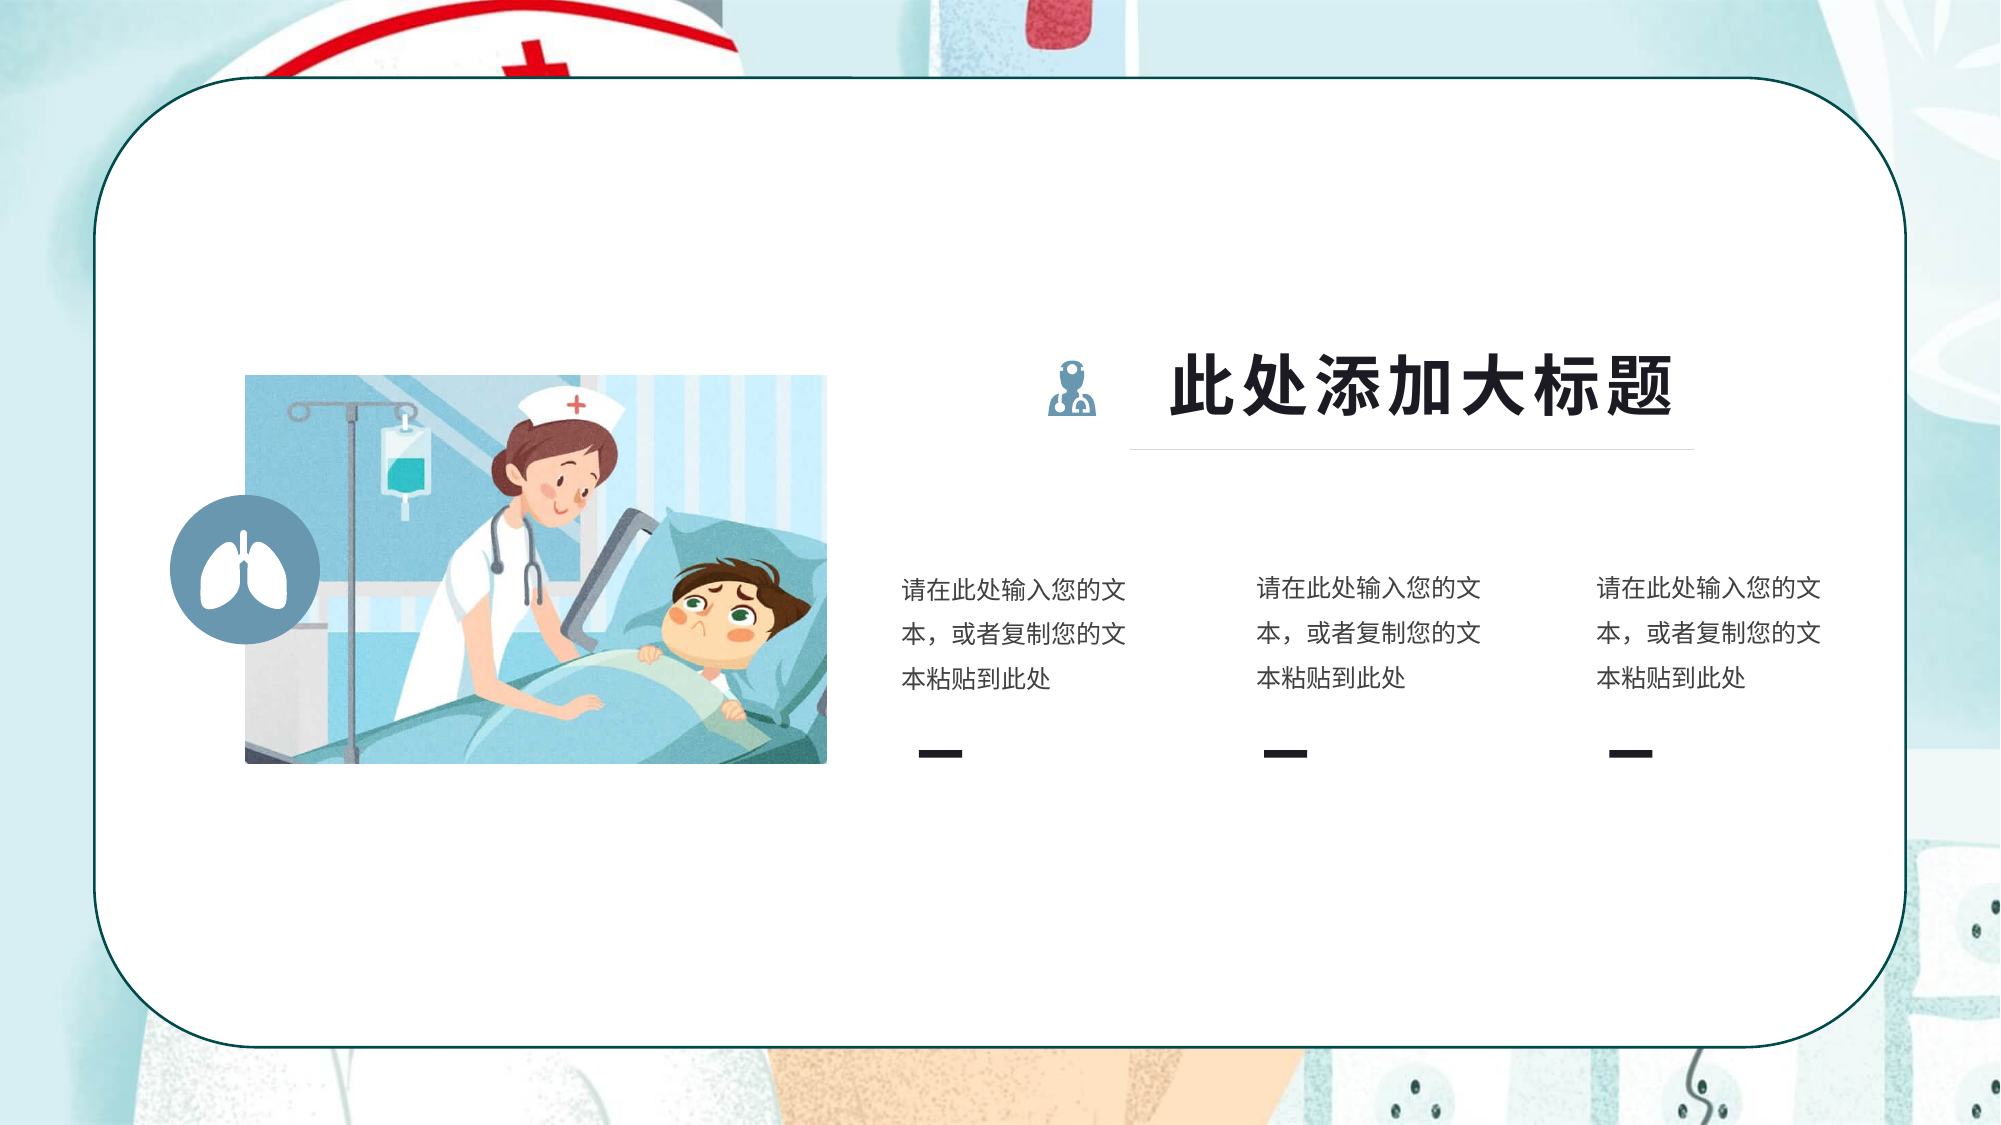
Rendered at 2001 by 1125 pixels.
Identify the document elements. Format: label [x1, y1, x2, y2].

text_box [169, 336, 1846, 764]
text_box [93, 76, 1907, 1049]
picture [0, 0, 2001, 1125]
